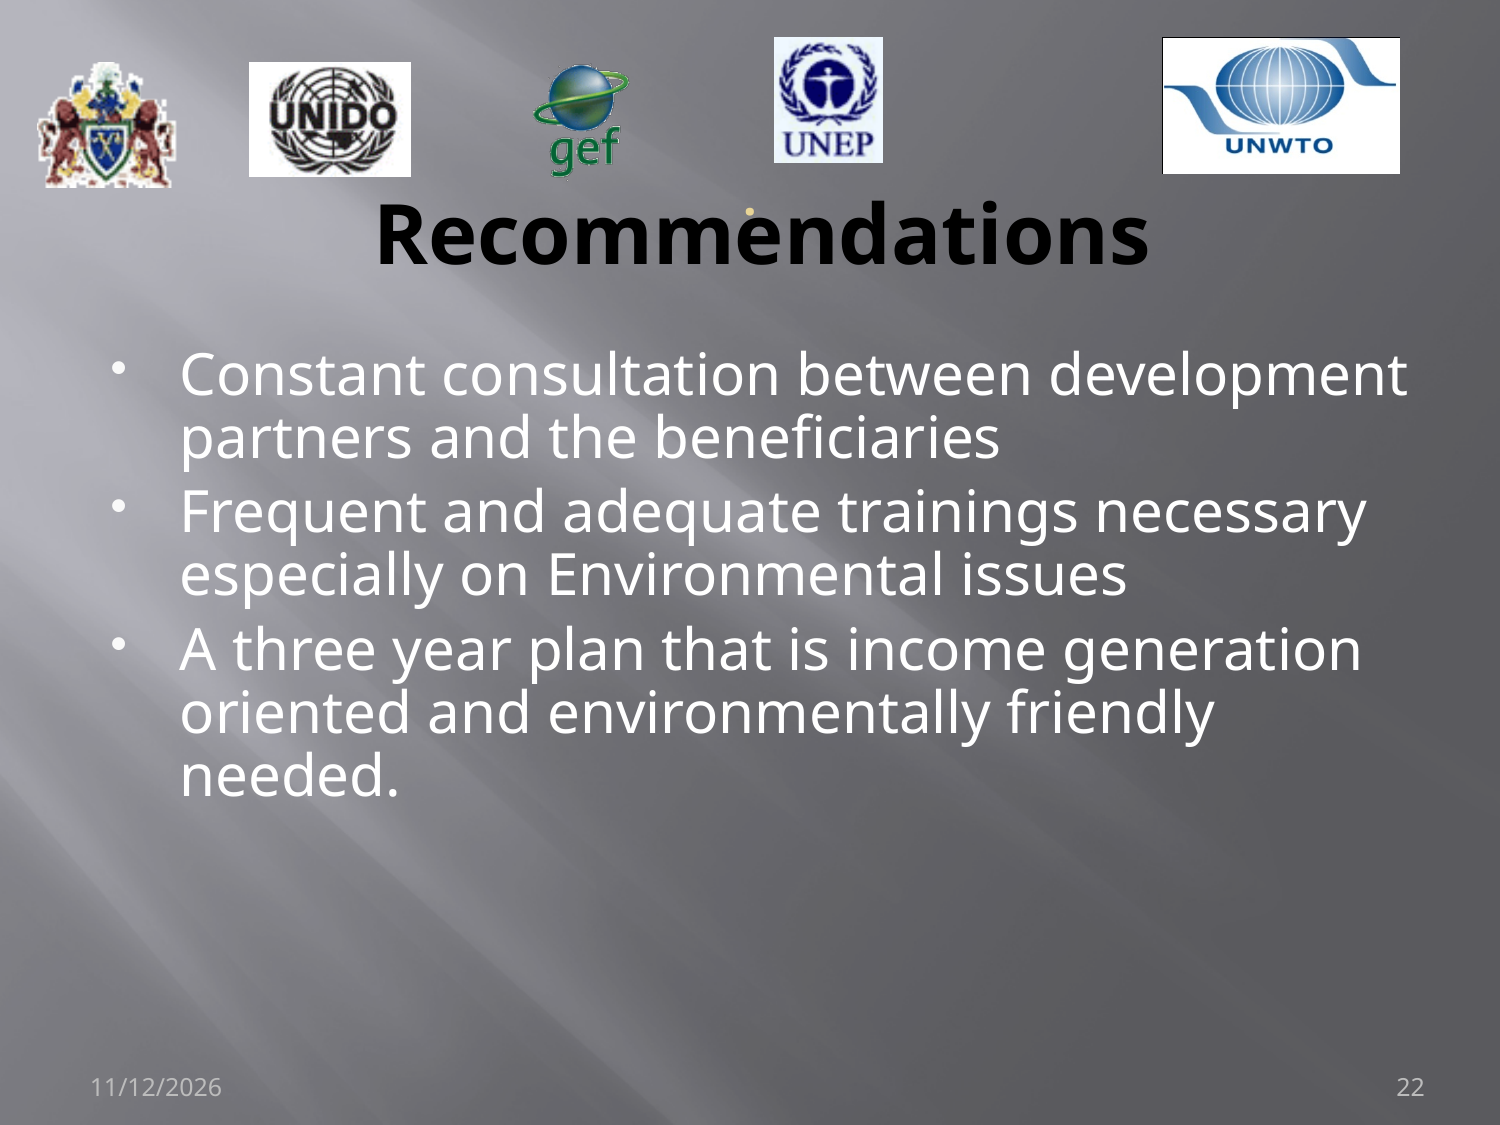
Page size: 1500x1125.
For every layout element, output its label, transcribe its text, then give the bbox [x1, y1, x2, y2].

picture [1162, 37, 1400, 174]
picture [774, 37, 883, 163]
list Constant consultation between development partners and the beneficiaries Frequent and adequate trainings necessary especially on Environmental issues A three year plan that is income generation oriented and environmentally friendly needed. [75, 337, 1425, 1075]
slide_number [75, 1052, 425, 1113]
slide_number 22 [1299, 1052, 1425, 1113]
picture [524, 52, 640, 187]
title Recommendations [87, 199, 1438, 325]
text_box . [74, 45, 1425, 233]
picture [249, 62, 412, 177]
picture [37, 62, 179, 188]
